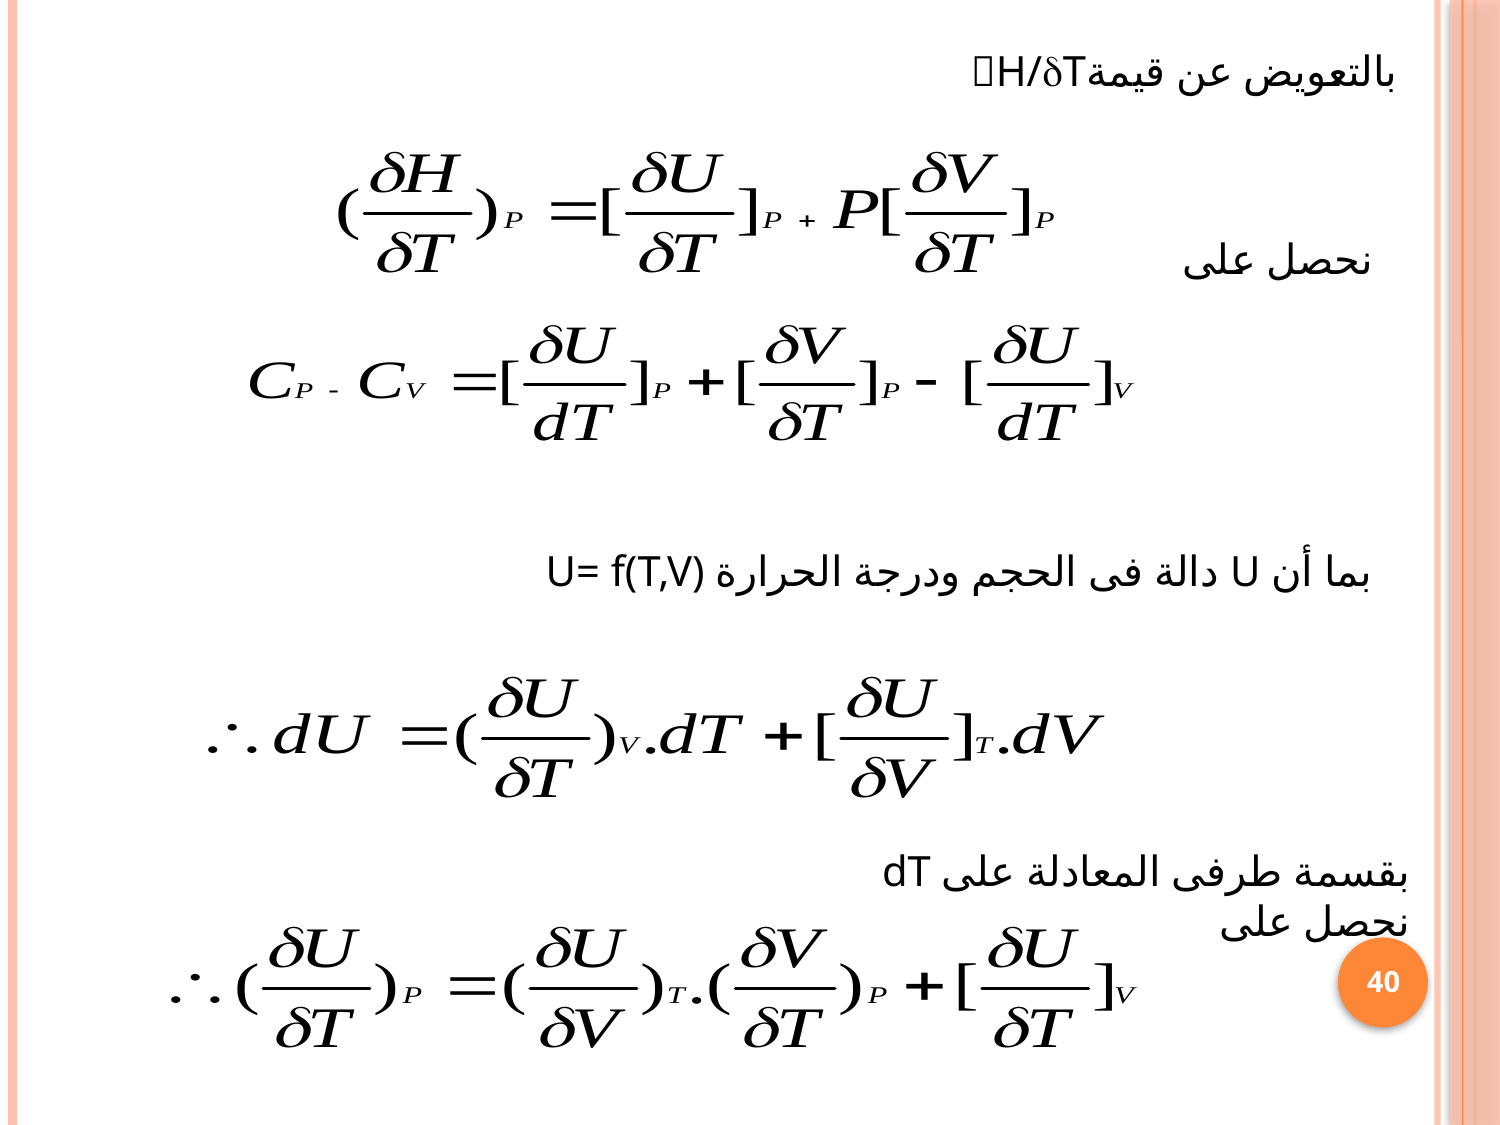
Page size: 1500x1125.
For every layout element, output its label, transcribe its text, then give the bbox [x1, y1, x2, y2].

slide_number 40 [1333, 940, 1434, 1027]
text_box بالتعويض عن قيمةH/T [937, 37, 1413, 153]
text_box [236, 311, 1152, 453]
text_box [324, 136, 1070, 286]
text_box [199, 661, 1125, 811]
text_box بقسمة طرفى المعادلة على dT نحصل على [787, 837, 1425, 953]
text_box نحصل على [1162, 224, 1388, 290]
text_box بما أن U دالة فى الحجم ودرجة الحرارة U= f(T,V) [487, 537, 1388, 653]
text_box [161, 911, 1152, 1061]
